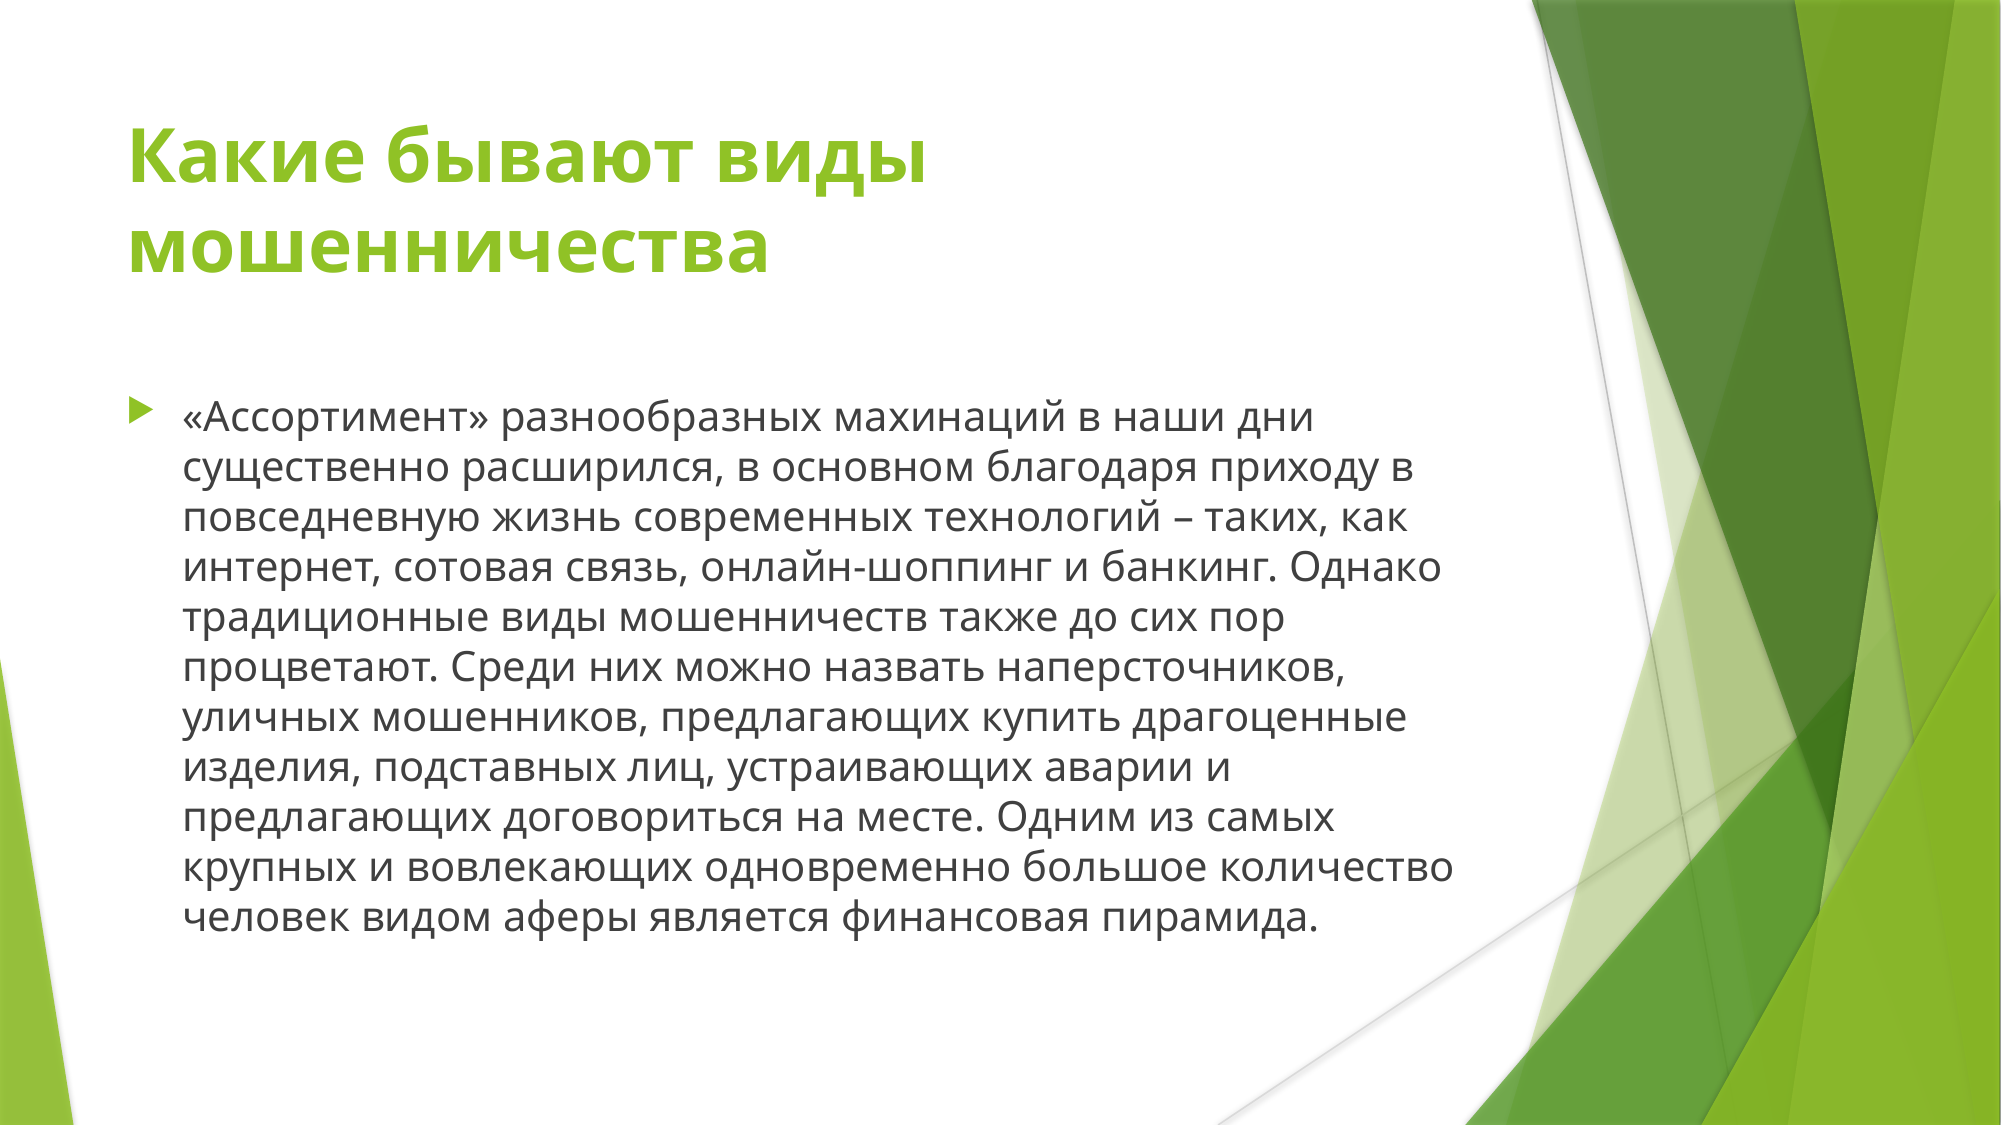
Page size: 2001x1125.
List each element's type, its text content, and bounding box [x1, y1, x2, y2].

title Какие бывают виды мошенничества [111, 99, 1522, 316]
list «Ассортимент» разнообразных махинаций в наши дни существенно расширился, в основном благодаря приходу в повседневную жизнь современных технологий – таких, как интернет, сотовая связь, онлайн-шоппинг и банкинг. Однако традиционные виды мошенничеств также до сих пор процветают. Среди них можно назвать наперсточников, уличных мошенников, предлагающих купить драгоценные изделия, подставных лиц, устраивающих аварии и предлагающих договориться на месте. Одним из самых крупных и вовлекающих одновременно большое количество человек видом аферы является финансовая пирамида. [111, 316, 1522, 991]
